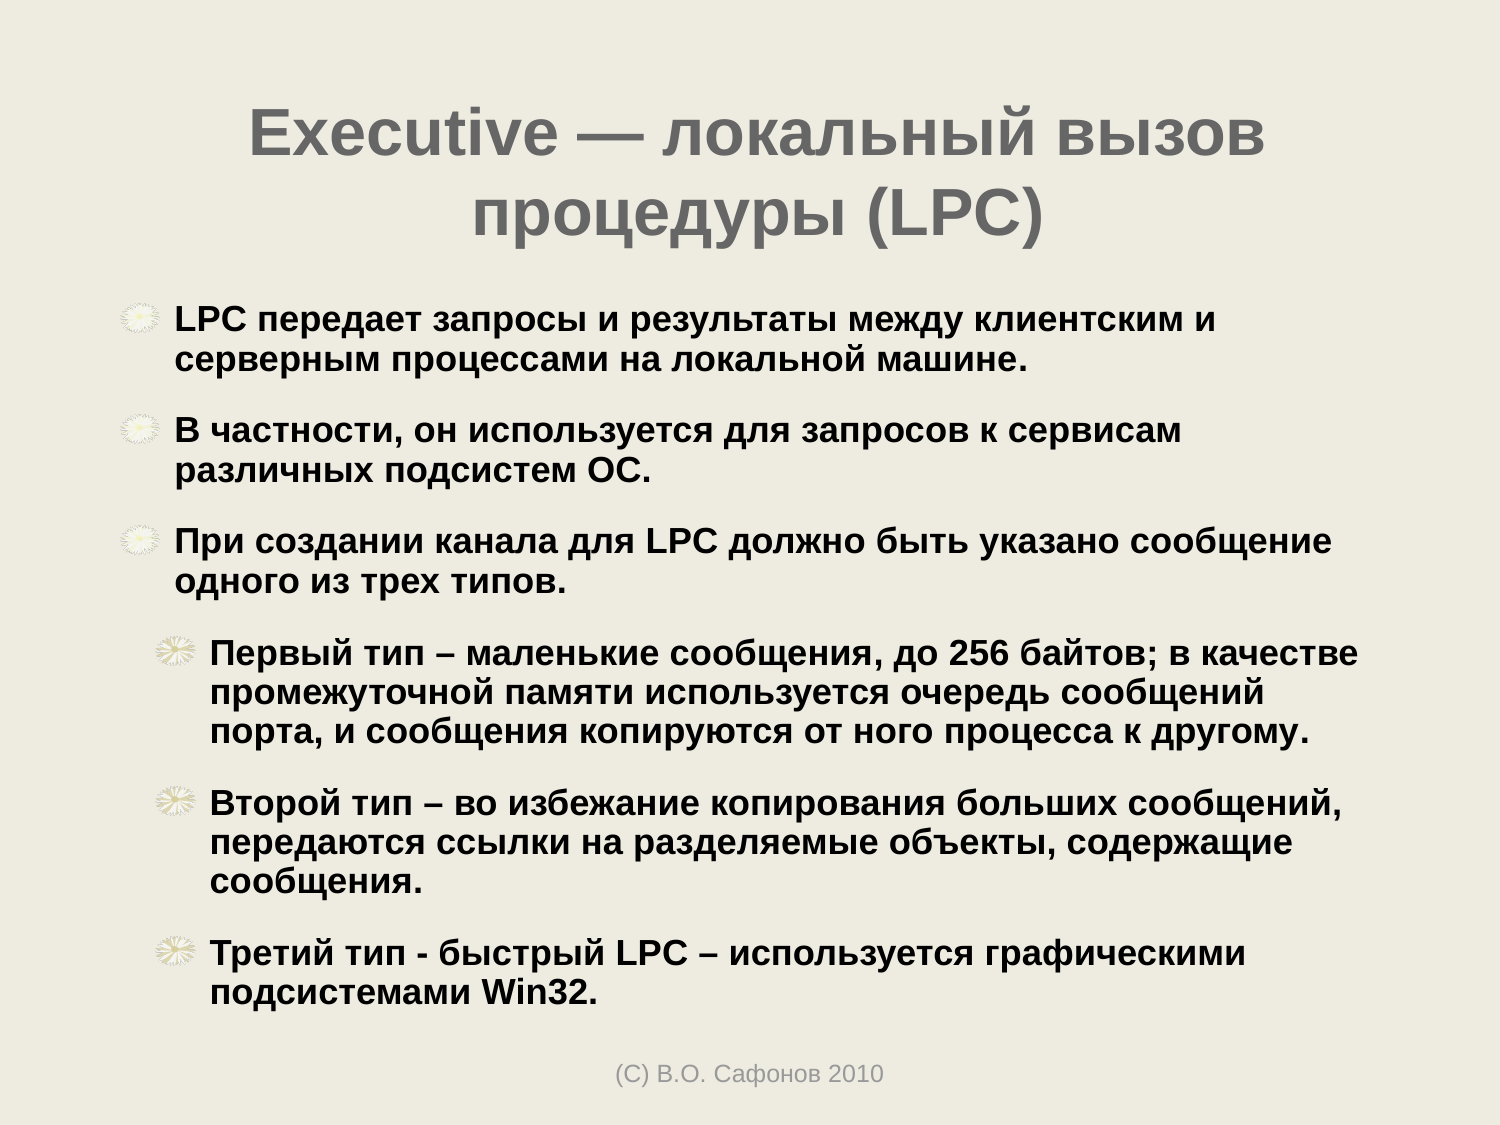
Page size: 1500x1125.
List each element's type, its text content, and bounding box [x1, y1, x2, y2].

picture [155, 786, 196, 816]
list LPC передает запросы и результаты между клиентским и серверным процессами на локальной машине. В частности, он используется для запросов к сервисам различных подсистем ОС. При создании канала для LPC должно быть указано сообщение одного из трех типов. Первый тип – маленькие сообщения, до 256 байтов; в качестве промежуточной памяти используется очередь сообщений порта, и сообщения копируются от ного процесса к другому. Второй тип – во избежание копирования больших сообщений, передаются ссылки на разделяемые объекты, содержащие сообщения. Третий тип - быстрый LPC – используется графическими подсистемами Win32. [105, 292, 1393, 1031]
picture [120, 525, 160, 555]
title Executive — локальный вызов процедуры (LPC) [102, 74, 1413, 263]
picture [155, 636, 196, 666]
picture [120, 303, 160, 333]
footer (С) В.О. Сафонов 2010 [512, 1042, 988, 1103]
picture [155, 936, 196, 966]
picture [120, 414, 160, 444]
